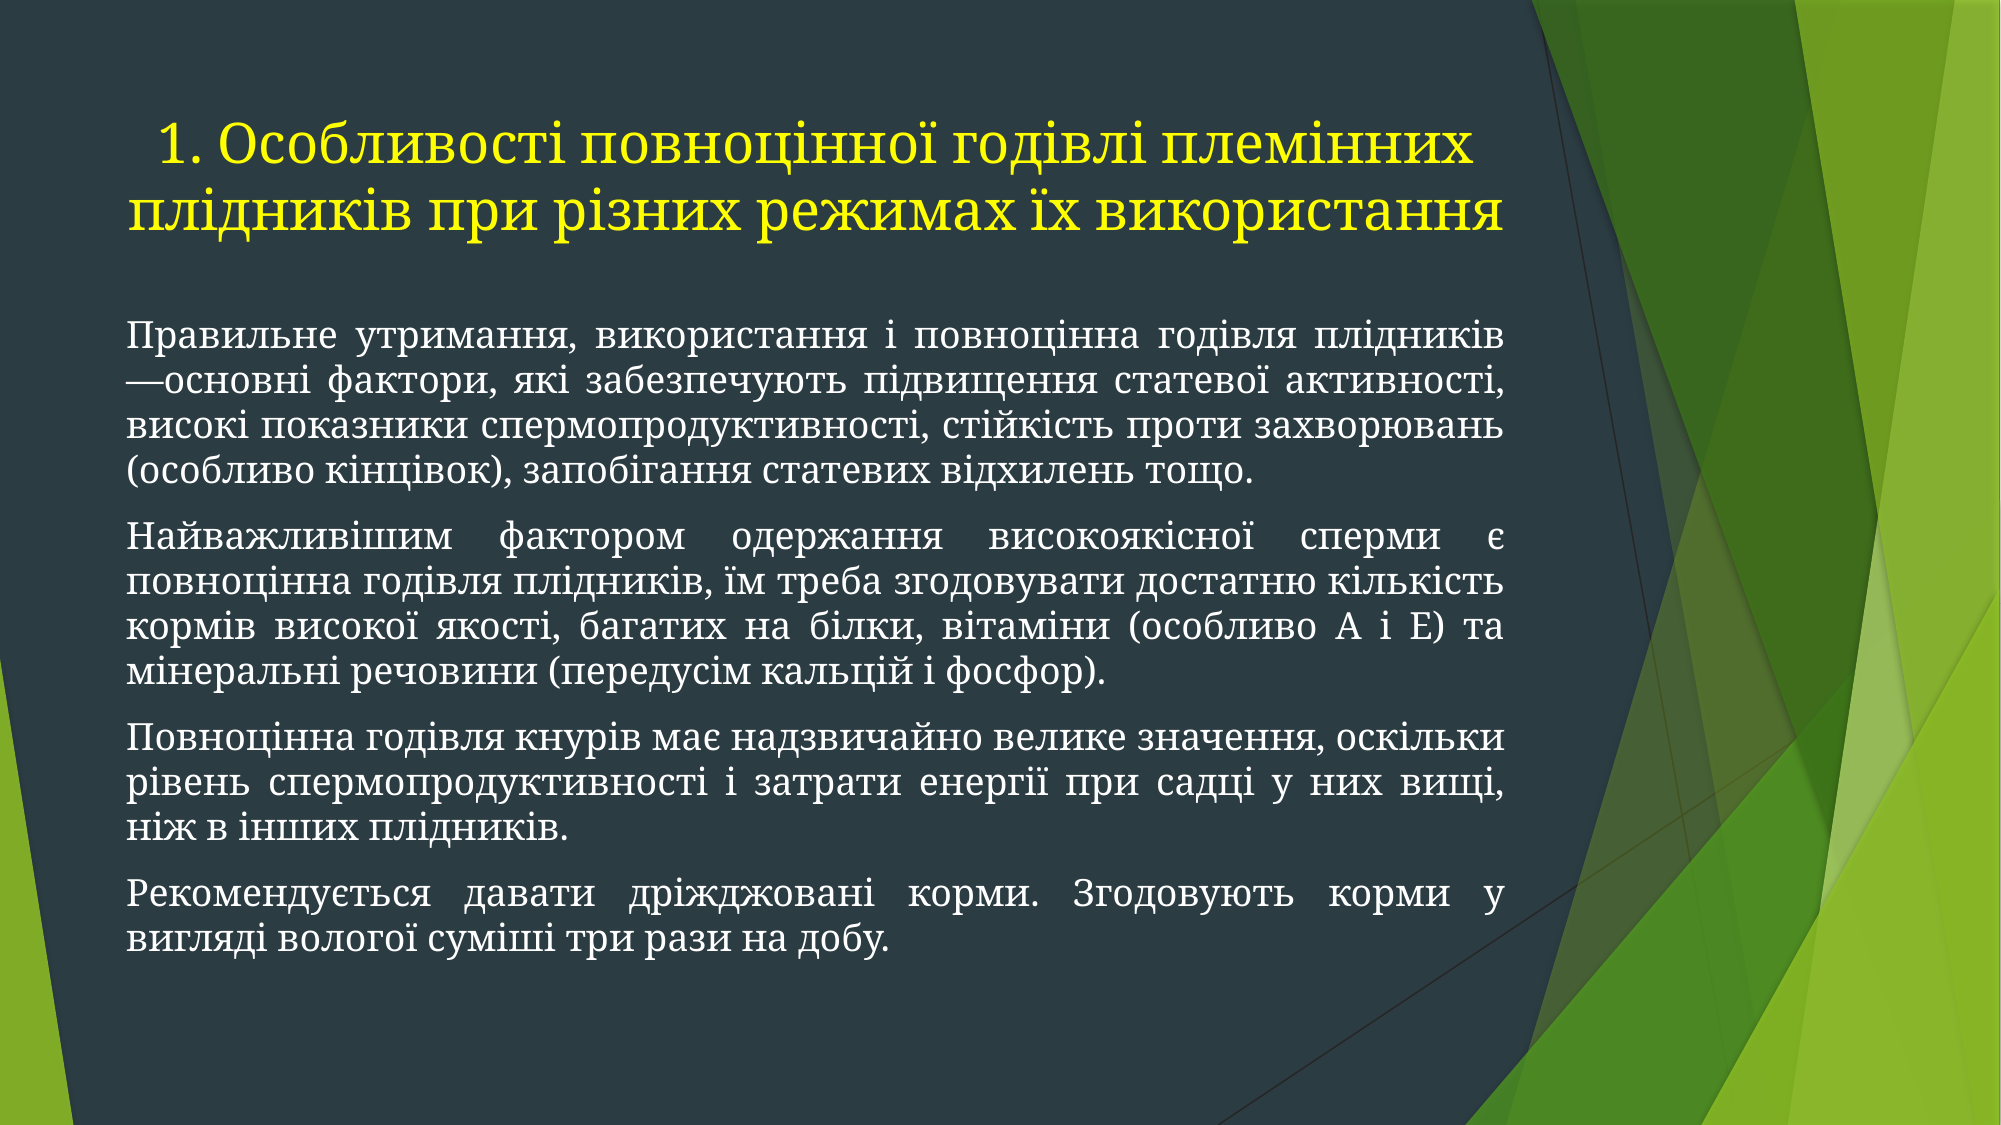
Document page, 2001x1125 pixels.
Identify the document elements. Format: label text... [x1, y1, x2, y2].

title 1. Особливості повноцінної годівлі племінних плідників при різних режимах їх використання [111, 99, 1522, 306]
list Правильне утримання, використання і повноцінна годівля плідників —основні фактори, які забезпечують підвищення статевої активності, високі показники спермопродуктивності, стійкість проти захворювань (особливо кінцівок), запобігання статевих відхилень тощо. Найважливішим фактором одержання високоякісної сперми є повноцінна годівля плідників, їм треба згодовувати достатню кількість кормів високої якості, багатих на білки, вітаміни (особливо А і Е) та мінеральні речовини (передусім кальцій і фосфор). Повноцінна годівля кнурів має надзвичайно велике значення, оскільки рівень спермопродуктивності і затрати енергії при садці у них вищі, ніж в інших плідників. Рекомендується давати дріжджовані корми. Згодовують корми у вигляді вологої суміші три рази на добу. [111, 306, 1522, 964]
